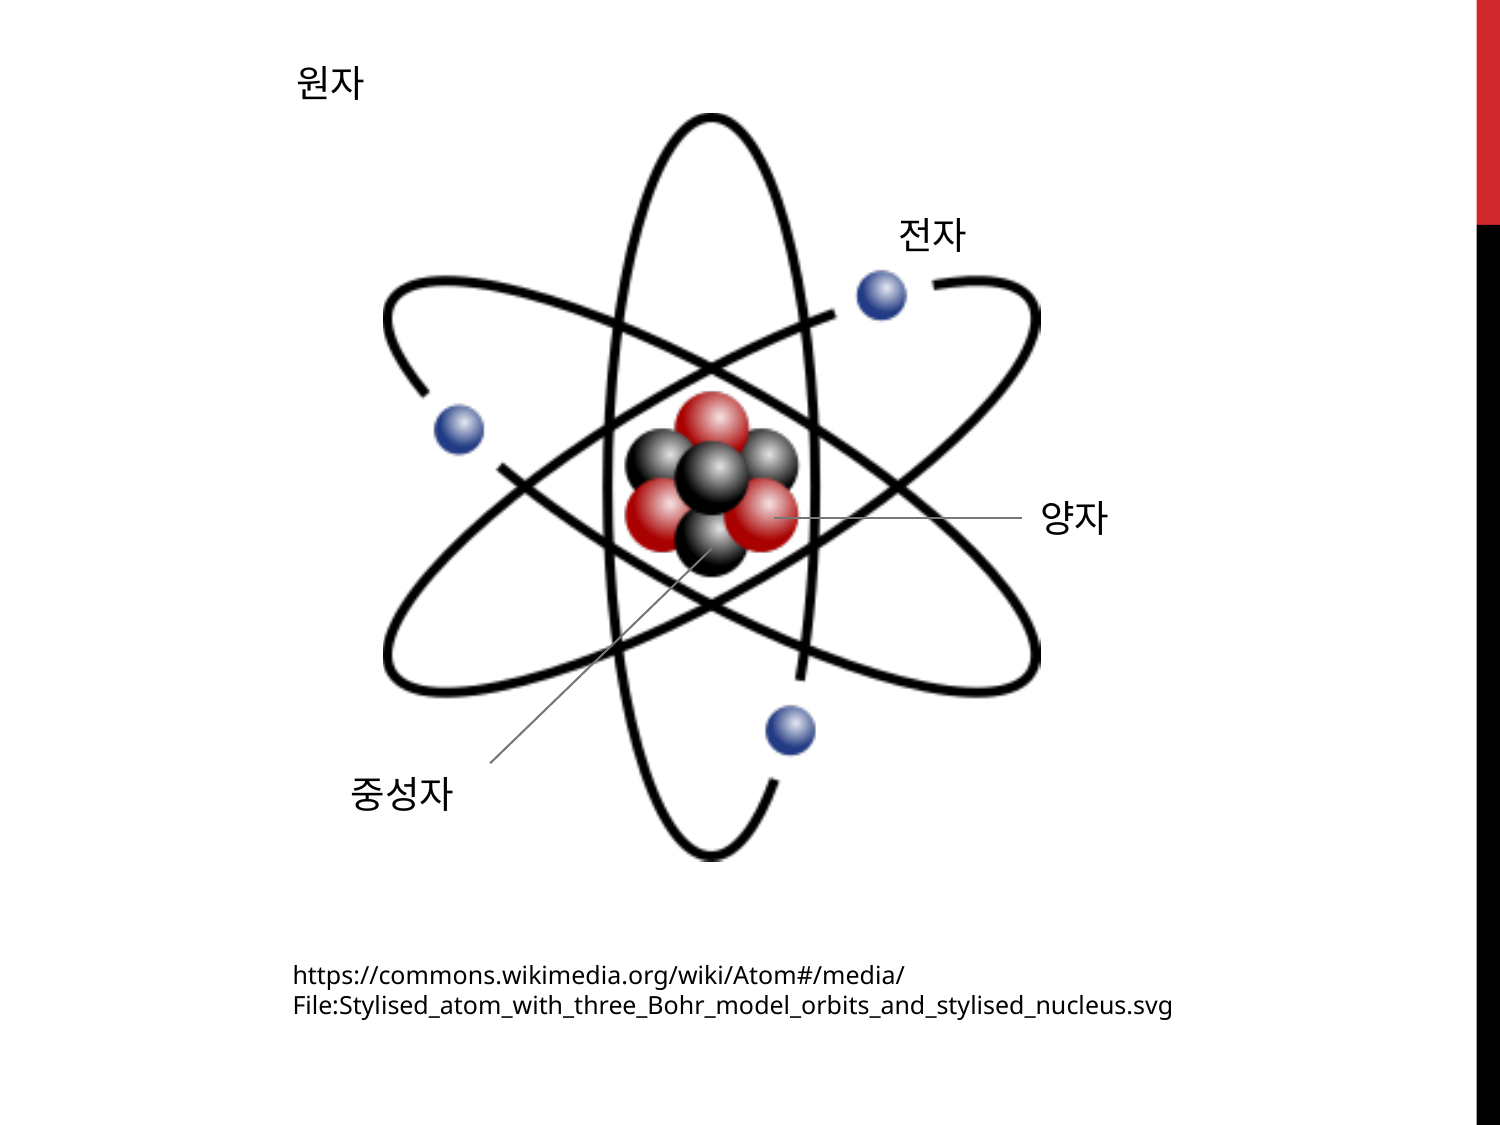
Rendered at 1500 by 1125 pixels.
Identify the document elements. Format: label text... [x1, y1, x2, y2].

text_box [489, 547, 713, 764]
text_box 중성자 [336, 763, 381, 823]
text_box 양자 [1049, 487, 1124, 548]
picture [383, 113, 1041, 863]
text_box https://commons.wikimedia.org/wiki/Atom#/media/File:Stylised_atom_with_three_Bohr_model_orbits_and_stylised_nucleus.svg [277, 952, 1212, 1027]
text_box 원자 [281, 52, 381, 113]
